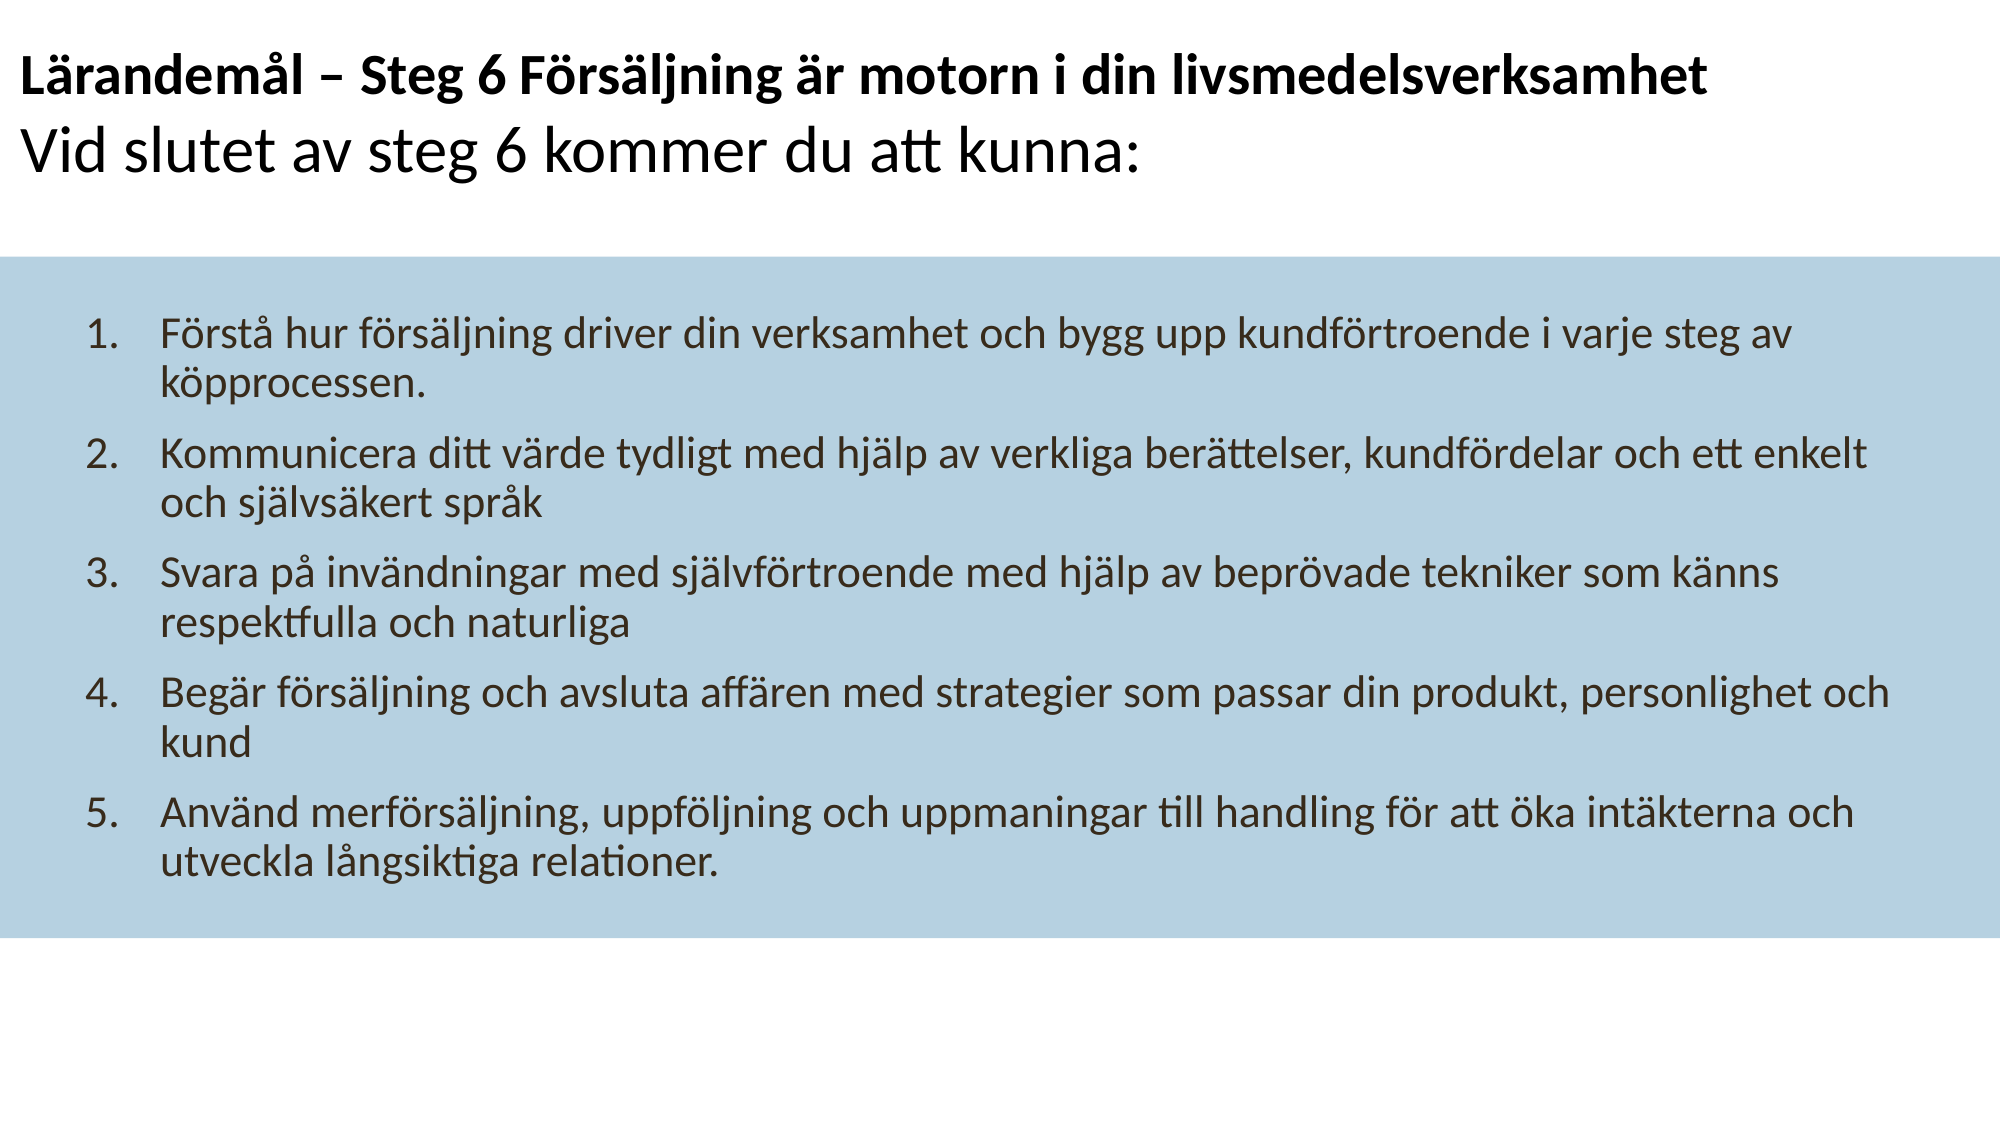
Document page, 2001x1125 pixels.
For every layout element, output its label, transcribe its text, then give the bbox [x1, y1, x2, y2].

list Förstå hur försäljning driver din verksamhet och bygg upp kundförtroende i varje steg av köpprocessen. Kommunicera ditt värde tydligt med hjälp av verkliga berättelser, kundfördelar och ett enkelt och självsäkert språk Svara på invändningar med självförtroende med hjälp av beprövade tekniker som känns respektfulla och naturliga Begär försäljning och avsluta affären med strategier som passar din produkt, personlighet och kund Använd merförsäljning, uppföljning och uppmaningar till handling för att öka intäkterna och utveckla långsiktiga relationer. [70, 301, 1933, 919]
text_box [0, 256, 2000, 939]
text_box Lärandemål – Steg 6 Försäljning är motorn i din livsmedelsverksamhet Vid slutet av steg 6 kommer du att kunna: [5, 28, 2000, 194]
